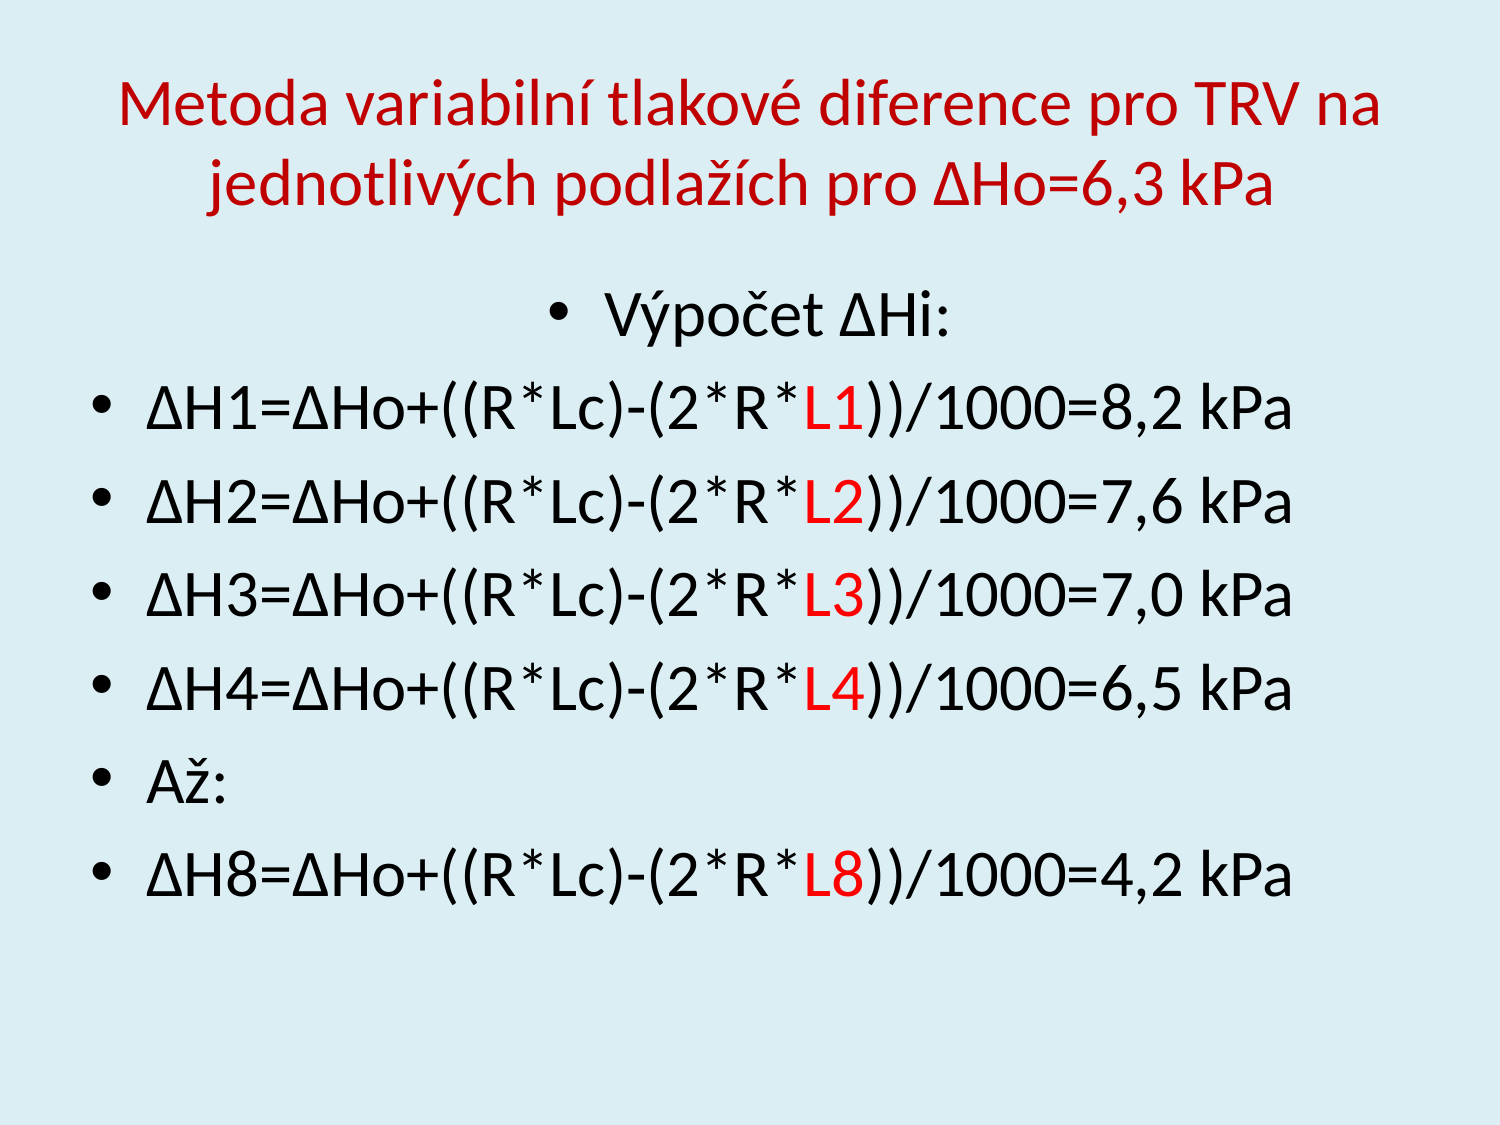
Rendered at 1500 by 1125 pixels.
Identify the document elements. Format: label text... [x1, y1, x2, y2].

title Metoda variabilní tlakové diference pro TRV na jednotlivých podlažích pro ΔHo=6,3 kPa [75, 45, 1425, 233]
list Výpočet ΔHi: ΔH1=ΔHo+((R*Lc)-(2*R*L1))/1000=8,2 kPa ΔH2=ΔHo+((R*Lc)-(2*R*L2))/1000=7,6 kPa ΔH3=ΔHo+((R*Lc)-(2*R*L3))/1000=7,0 kPa ΔH4=ΔHo+((R*Lc)-(2*R*L4))/1000=6,5 kPa Až: ΔH8=ΔHo+((R*Lc)-(2*R*L8))/1000=4,2 kPa [75, 262, 1425, 1005]
